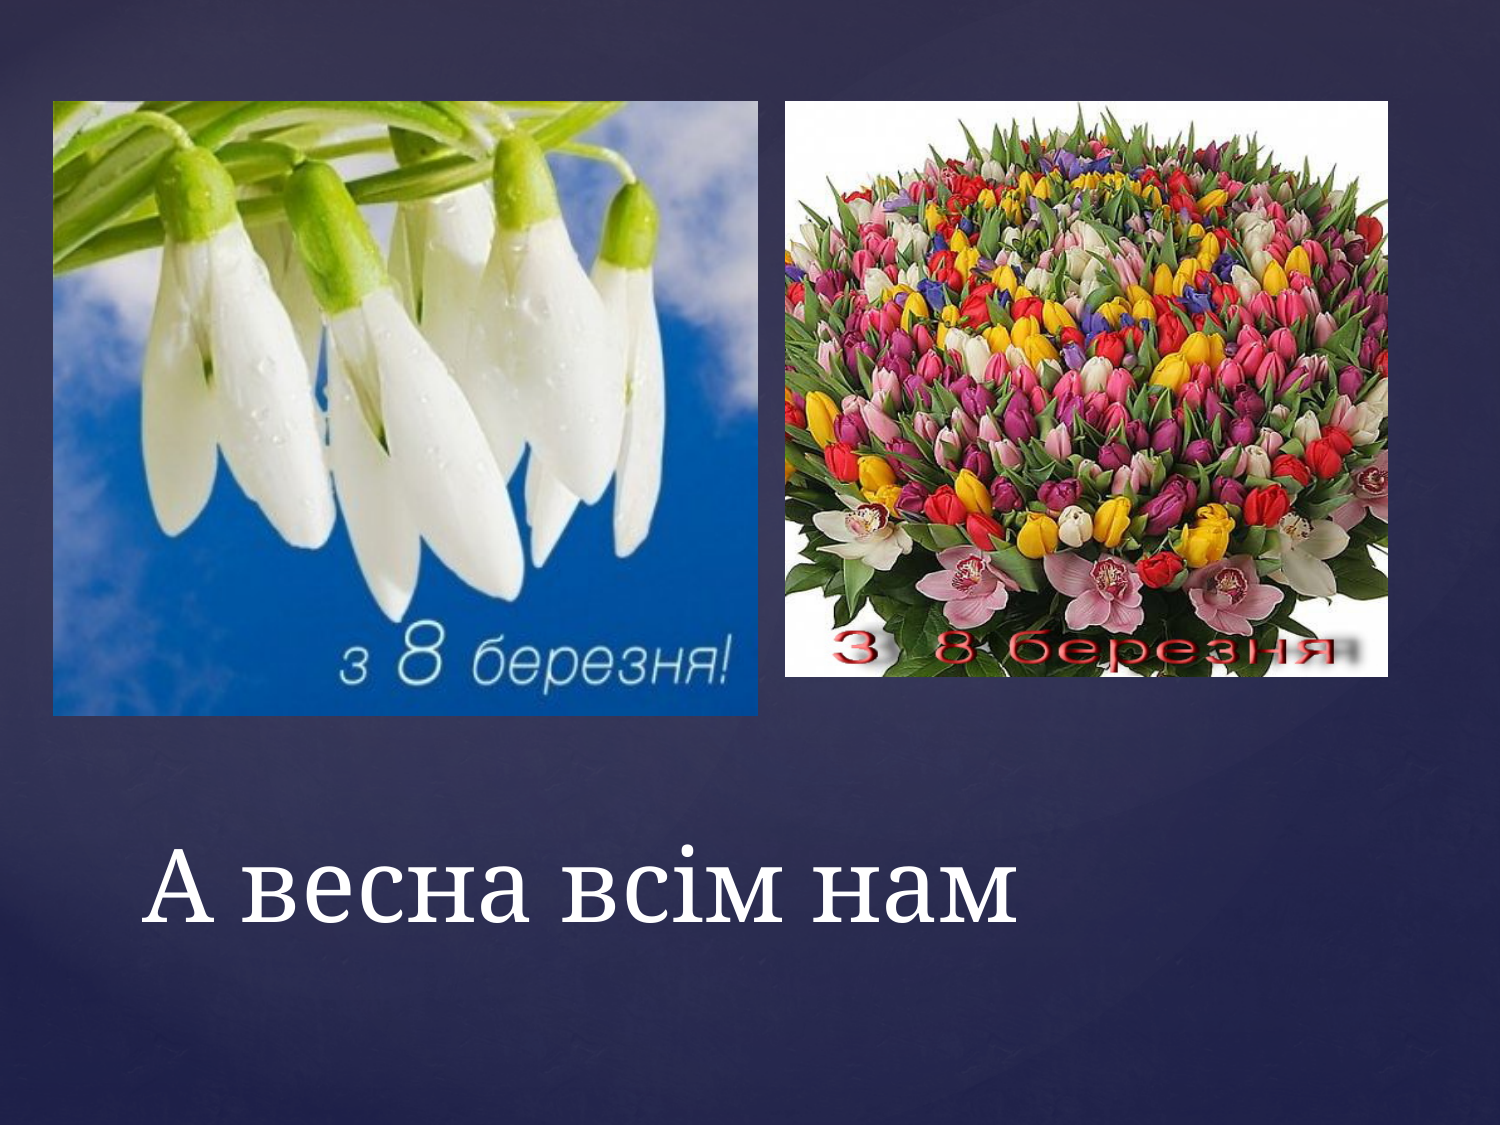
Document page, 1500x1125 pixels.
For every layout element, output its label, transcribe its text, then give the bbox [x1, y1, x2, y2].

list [52, 101, 759, 717]
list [784, 101, 1389, 678]
title А весна всім нам [127, 800, 1365, 950]
